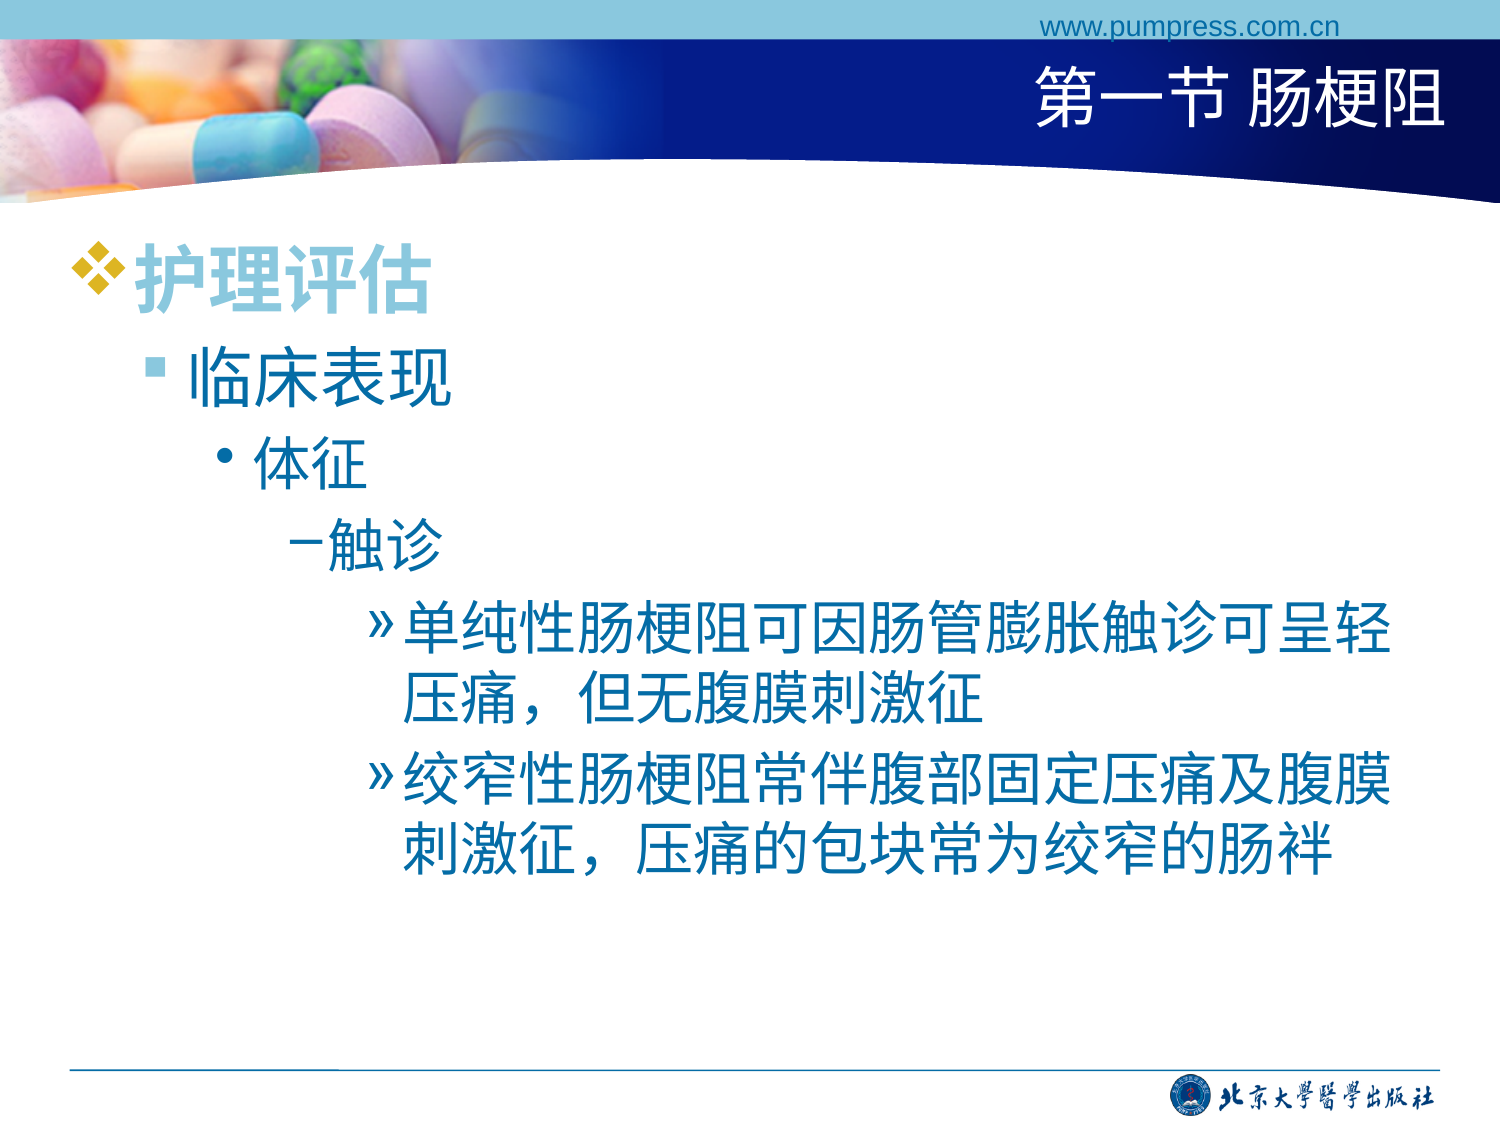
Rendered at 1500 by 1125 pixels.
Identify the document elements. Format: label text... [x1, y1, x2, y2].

picture [1170, 1074, 1436, 1118]
slide_number www.pumpress.com.cn [1025, 0, 1463, 38]
list 护理评估 临床表现 体征 触诊 单纯性肠梗阻可因肠管膨胀触诊可呈轻压痛，但无腹膜刺激征 绞窄性肠梗阻常伴腹部固定压痛及腹膜刺激征，压痛的包块常为绞窄的肠袢 [49, 224, 1463, 1026]
title 第一节 肠梗阻 [137, 49, 1463, 143]
picture [0, 40, 1500, 203]
